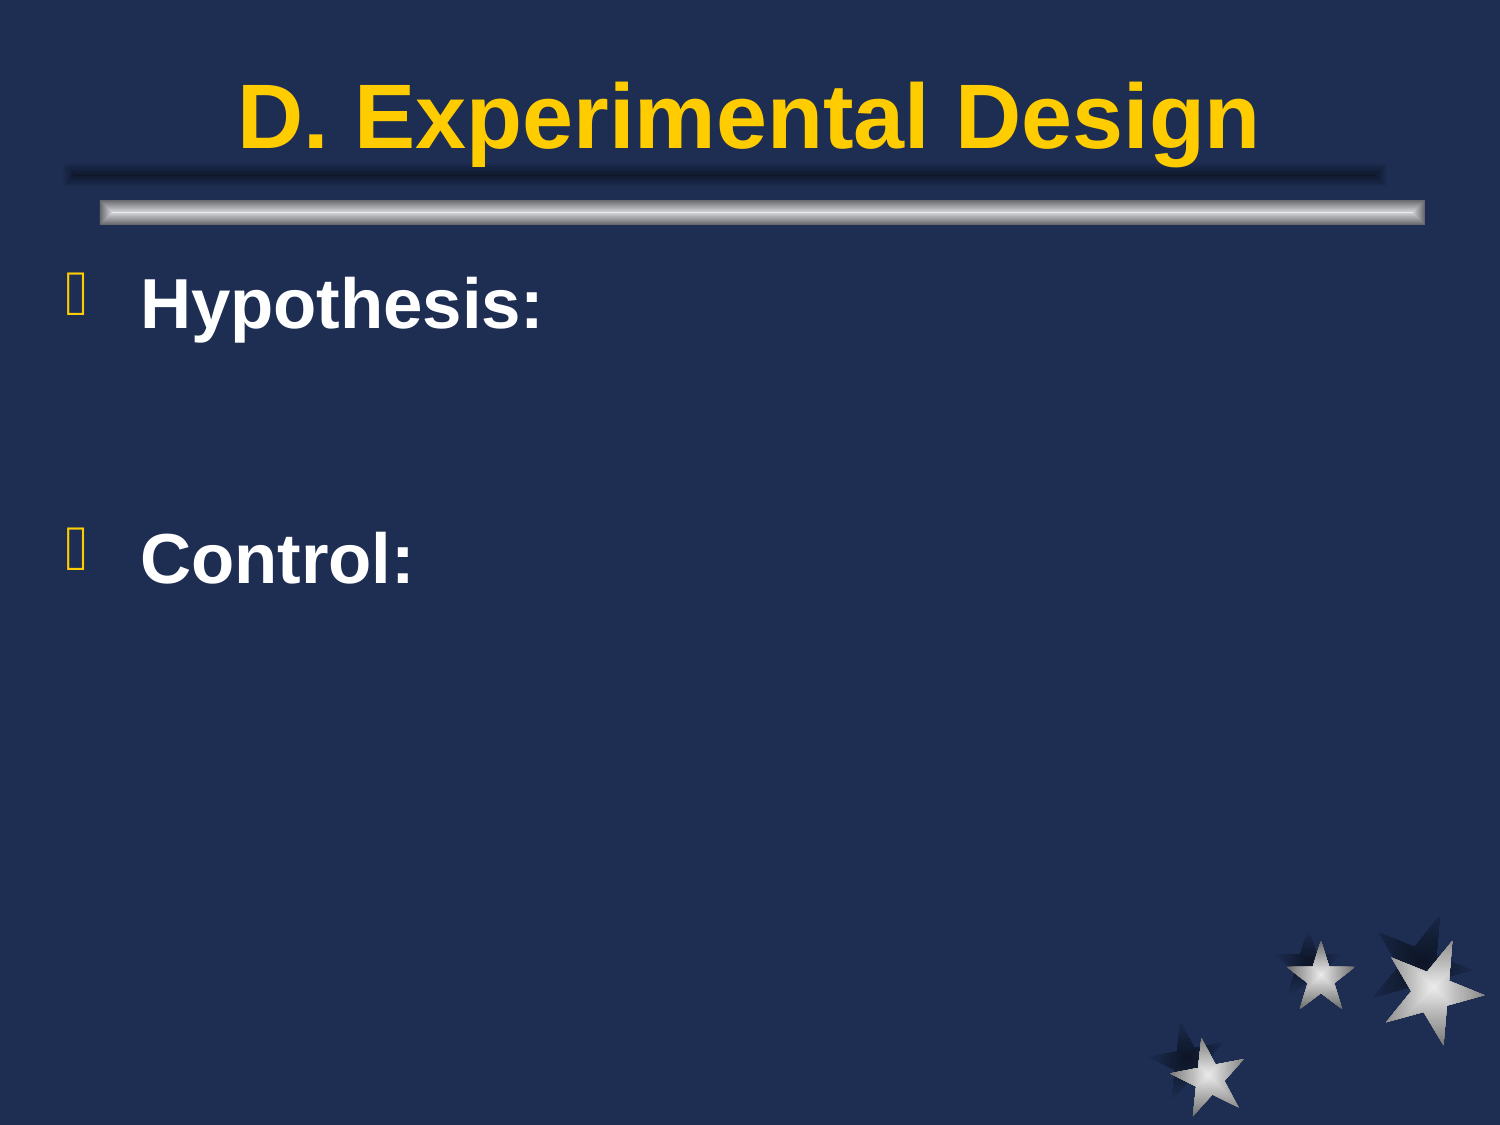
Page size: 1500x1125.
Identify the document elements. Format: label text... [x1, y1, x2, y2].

title D. Experimental Design [112, 37, 1388, 176]
list Hypothesis: Control: [49, 249, 1438, 1076]
